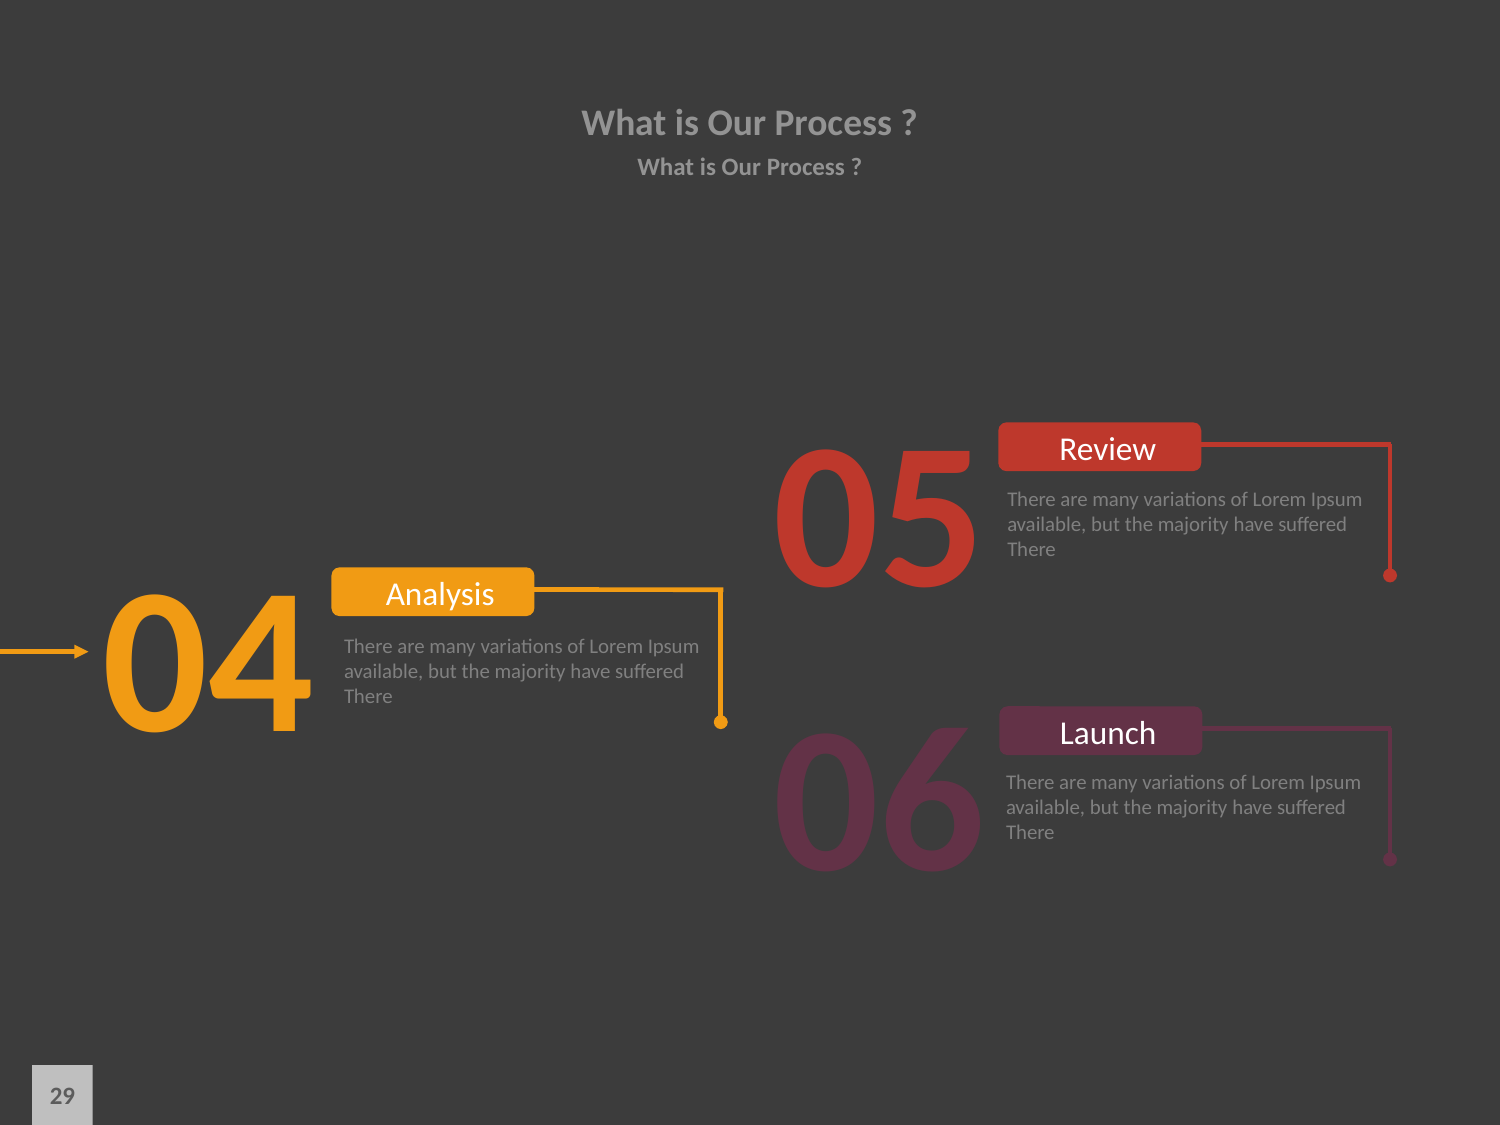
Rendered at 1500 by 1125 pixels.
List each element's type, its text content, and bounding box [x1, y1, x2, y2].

text_box There are many variations of Lorem Ipsum available, but the majority have suffered There [344, 632, 707, 708]
text_box 04 [102, 523, 314, 774]
text_box There are many variations of Lorem Ipsum available, but the majority have suffered There [1006, 768, 1382, 844]
list What is Our Process ? [412, 149, 1088, 183]
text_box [999, 706, 1203, 756]
text_box There are many variations of Lorem Ipsum available, but the majority have suffered There [1007, 485, 1371, 561]
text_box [998, 422, 1202, 472]
title What is Our Process ? [287, 91, 1213, 150]
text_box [331, 567, 535, 617]
text_box 05 [773, 378, 985, 629]
text_box 06 [773, 662, 985, 913]
